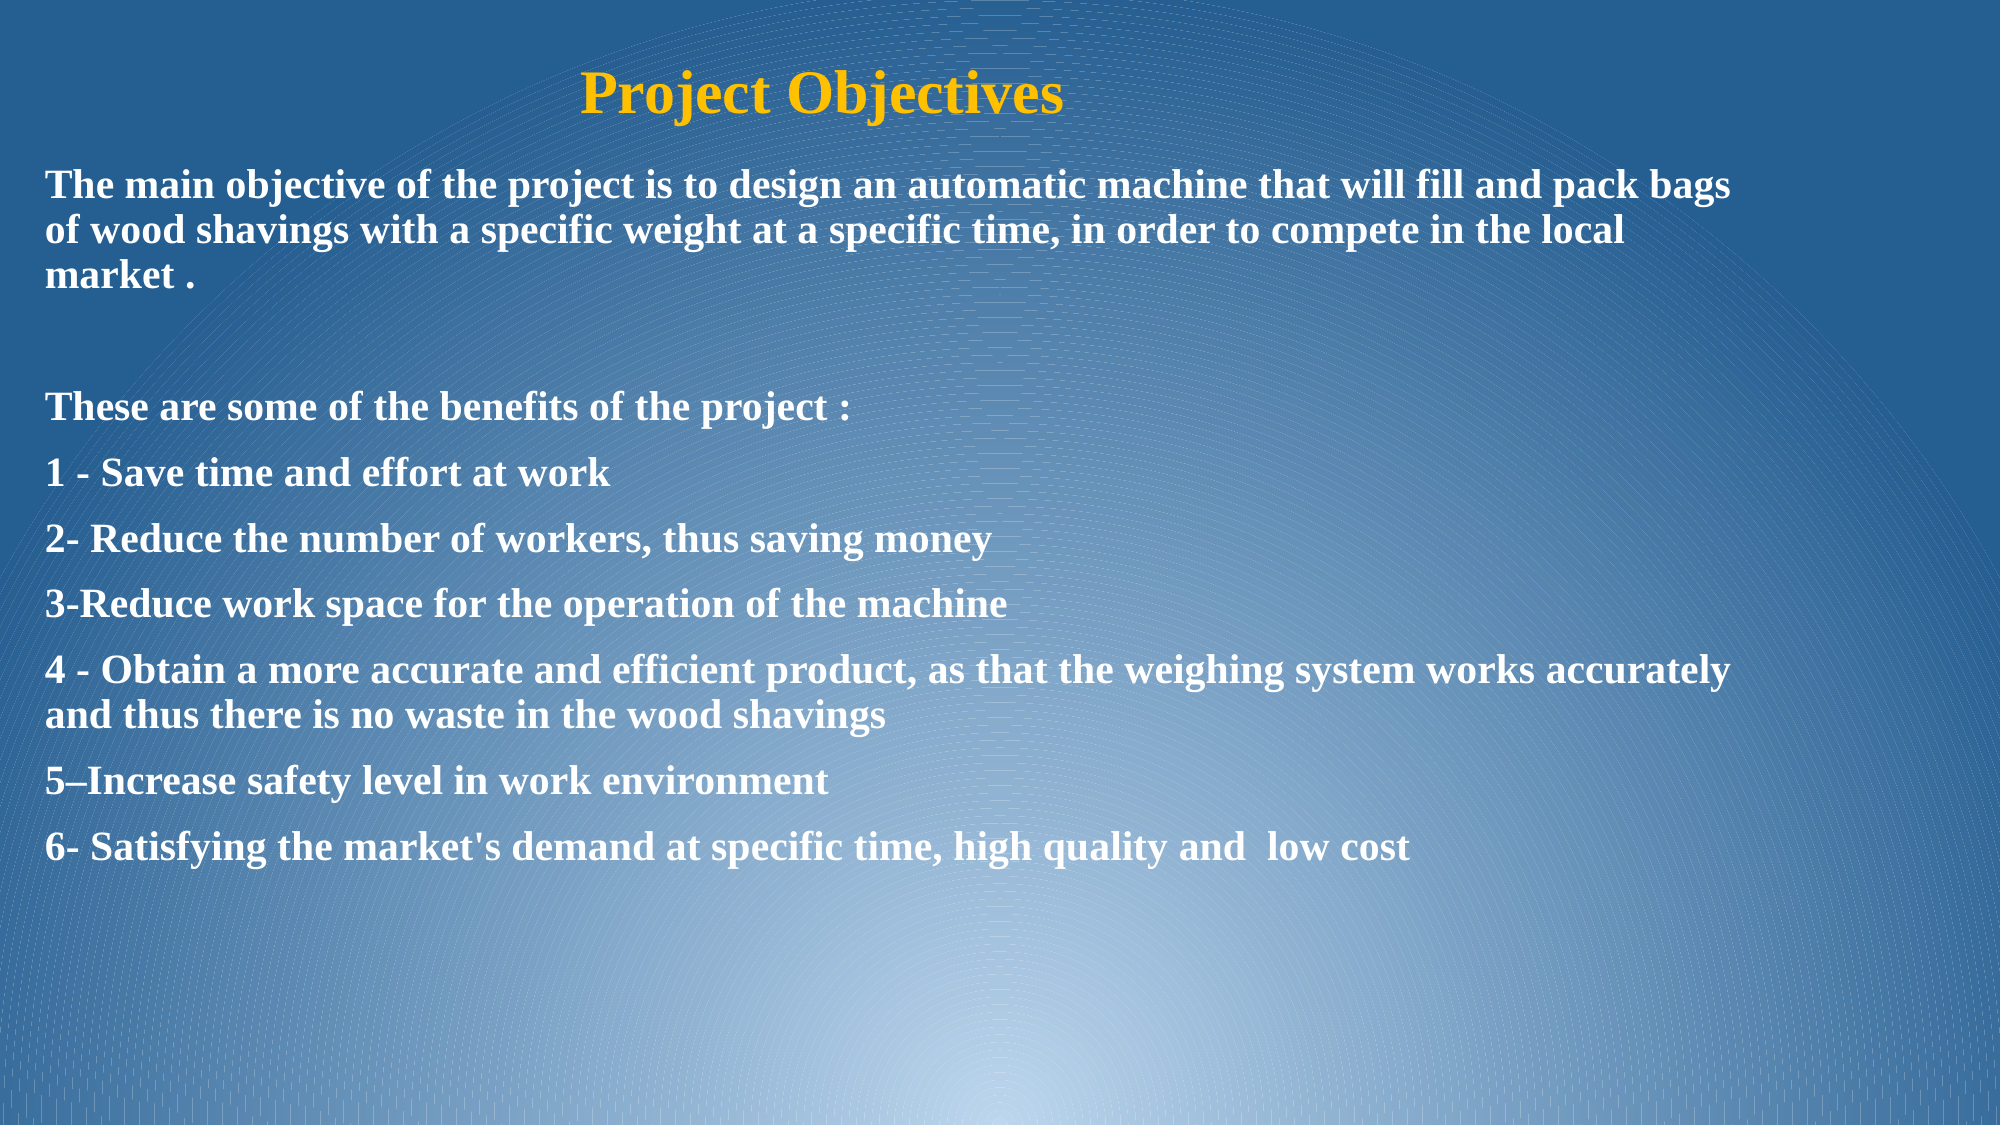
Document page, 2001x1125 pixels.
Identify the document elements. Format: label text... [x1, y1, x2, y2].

text_box [48, 247, 1834, 363]
title Project Objectives [133, 52, 1512, 135]
list The main objective of the project is to design an automatic machine that will fill and pack bags of wood shavings with a specific weight at a specific time, in order to compete in the local market . These are some of the benefits of the project : 1 - Save time and effort at work 2- Reduce the number of workers, thus saving money 3-Reduce work space for the operation of the machine 4 - Obtain a more accurate and efficient product, as that the weighing system works accurately and thus there is no waste in the wood shavings 5–Increase safety level in work environment 6- Satisfying the market's demand at specific time, high quality and low cost [29, 155, 1755, 1065]
